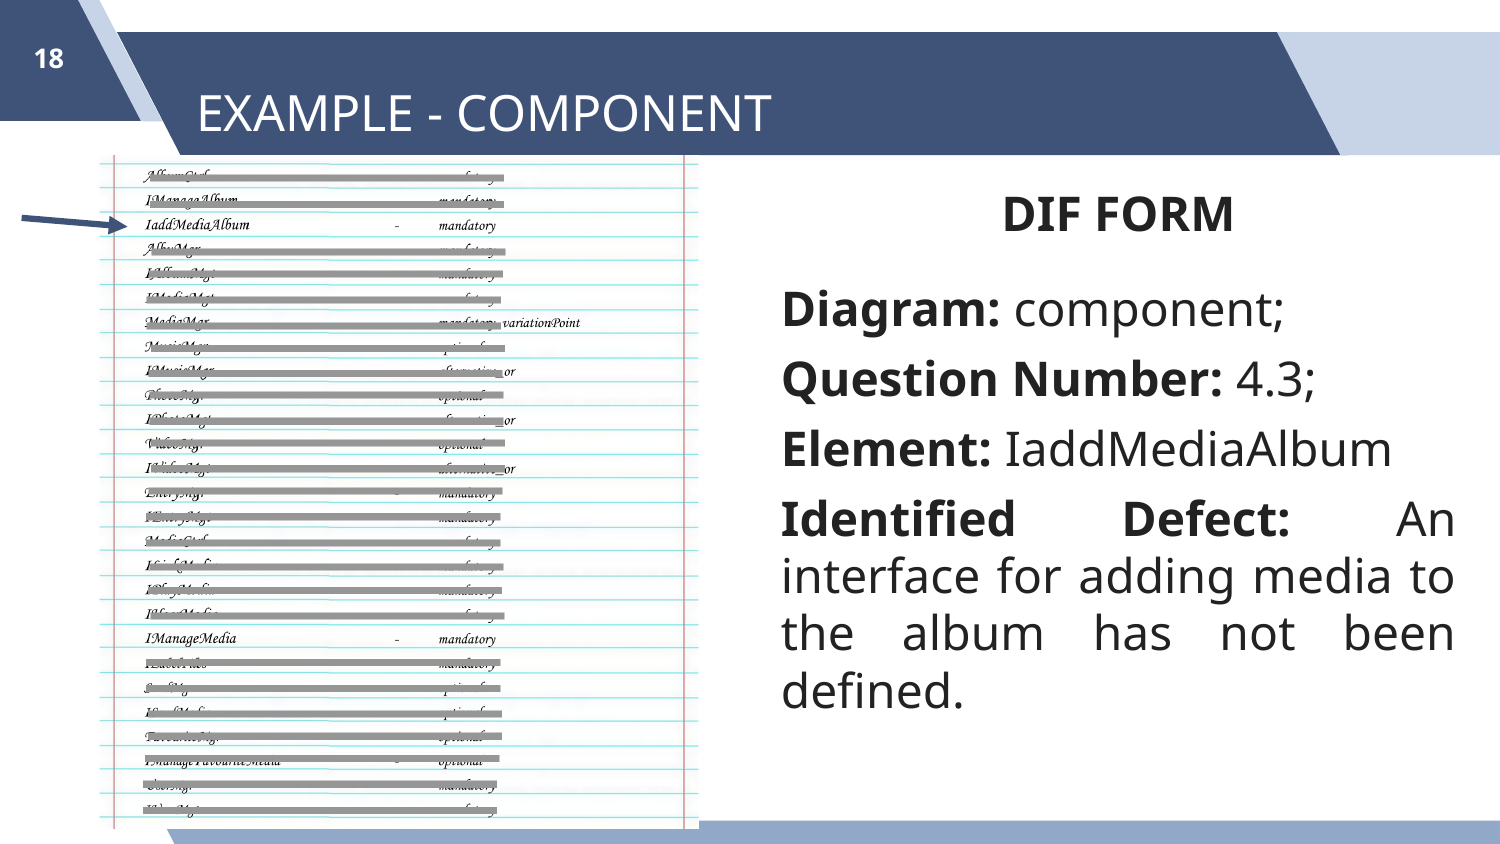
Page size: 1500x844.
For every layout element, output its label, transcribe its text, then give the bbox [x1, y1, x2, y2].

list DIF FORM Diagram: component; Question Number: 4.3; Element: IaddMediaAlbum Identified Defect: An interface for adding media to the album has not been defined. [765, 168, 1472, 749]
picture [97, 155, 699, 829]
slide_number ‹#› [0, 0, 98, 121]
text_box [21, 217, 128, 227]
title EXAMPLE - COMPONENT [181, 45, 1285, 169]
